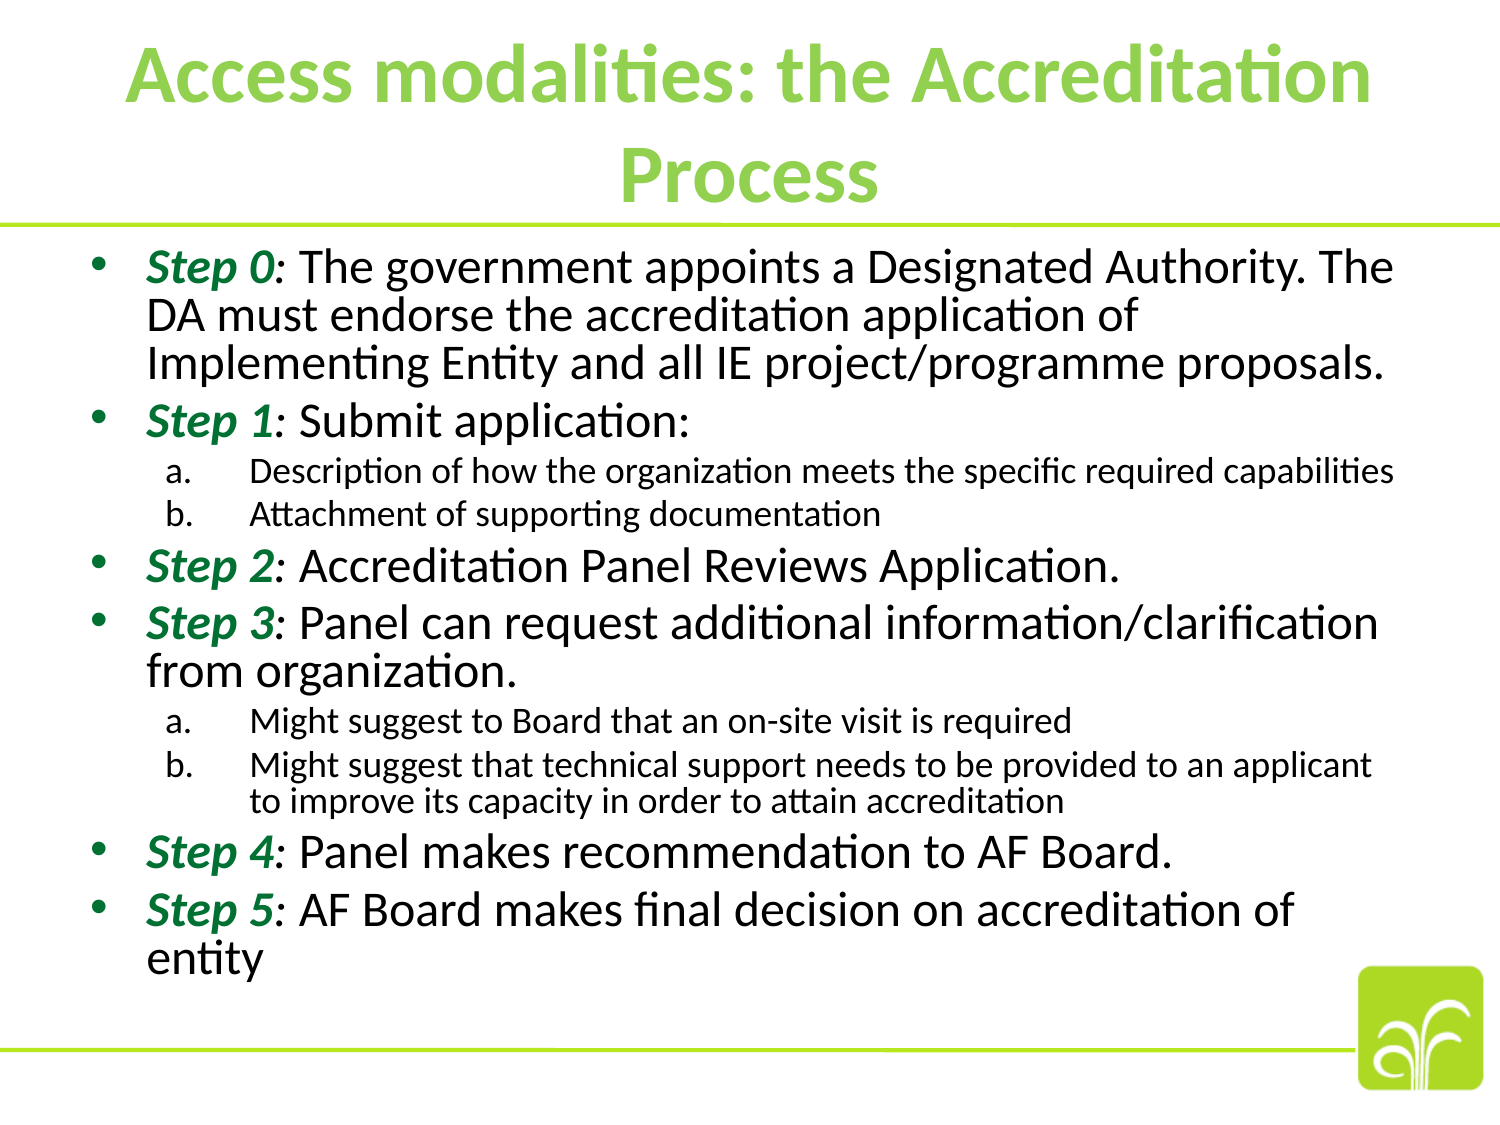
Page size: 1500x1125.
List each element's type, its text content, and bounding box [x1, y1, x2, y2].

title Access modalities: the Accreditation Process [75, 24, 1425, 213]
list Step 0: The government appoints a Designated Authority. The DA must endorse the accreditation application of Implementing Entity and all IE project/programme proposals. Step 1: Submit application: Description of how the organization meets the specific required capabilities Attachment of supporting documentation Step 2: Accreditation Panel Reviews Application. Step 3: Panel can request additional information/clarification from organization. Might suggest to Board that an on-site visit is required Might suggest that technical support needs to be provided to an applicant to improve its capacity in order to attain accreditation Step 4: Panel makes recommendation to AF Board. Step 5: AF Board makes final decision on accreditation of entity [75, 237, 1425, 1038]
picture [1324, 948, 1500, 1105]
